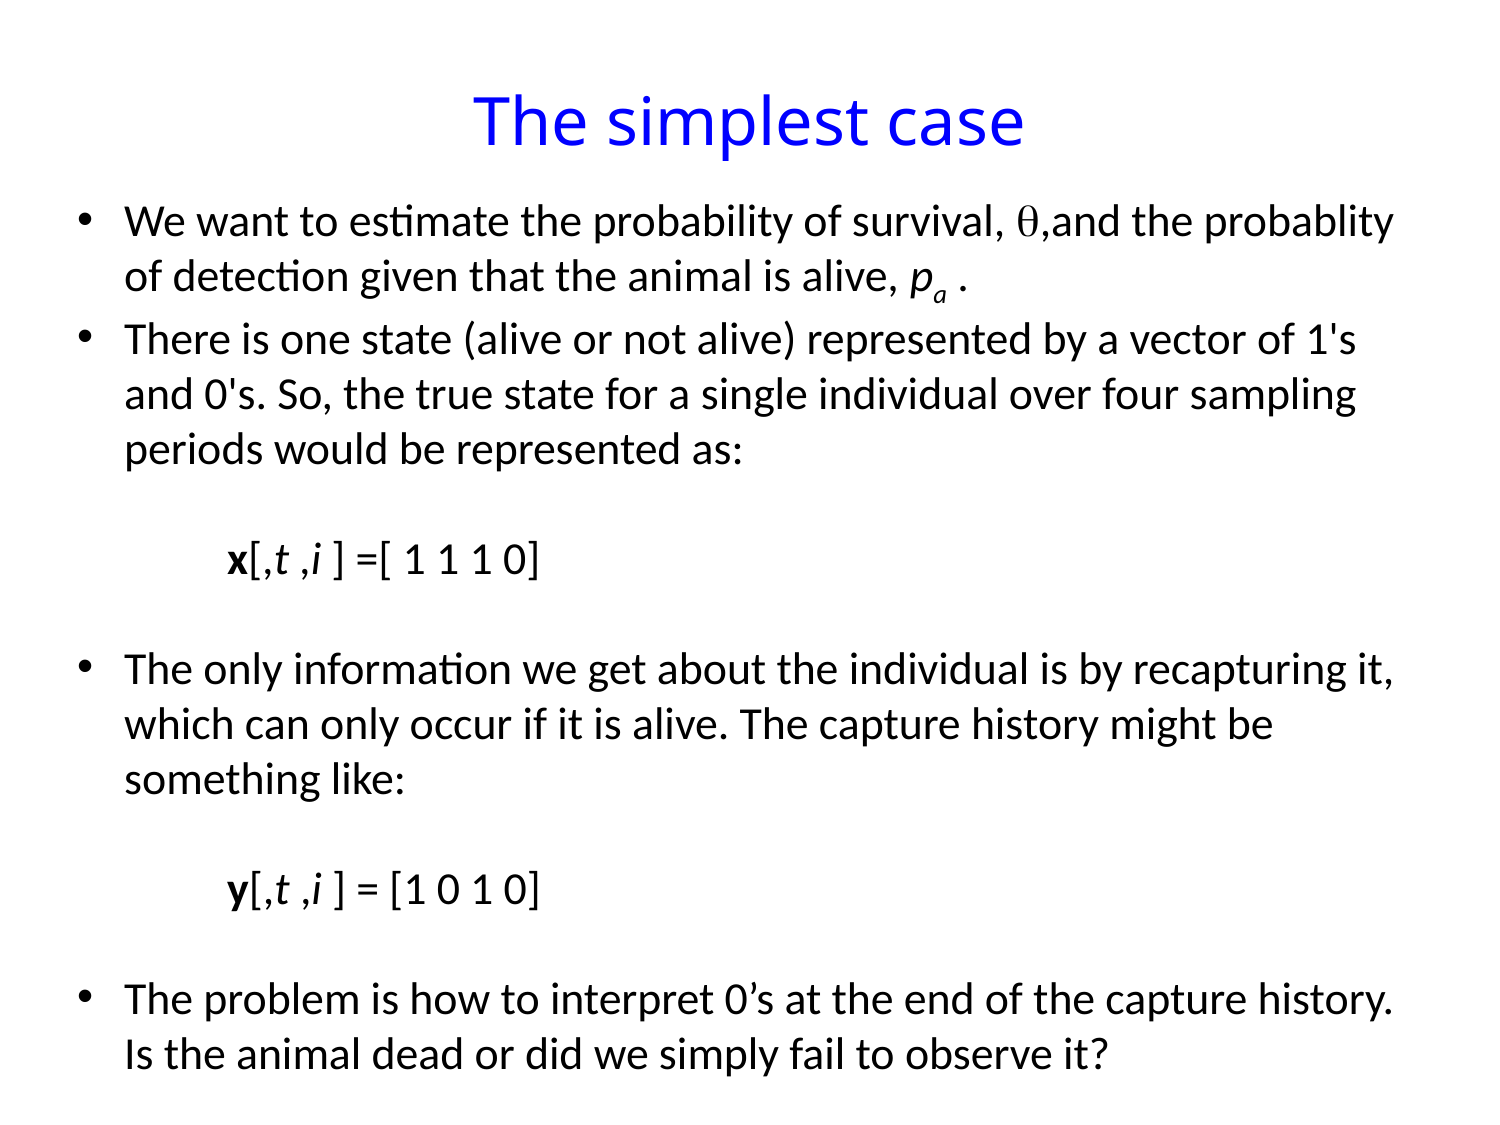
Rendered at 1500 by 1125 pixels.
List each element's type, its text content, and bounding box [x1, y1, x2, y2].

title The simplest case [75, 24, 1425, 183]
text_box We want to estimate the probability of survival, ,and the probablity of detection given that the animal is alive, pa . There is one state (alive or not alive) represented by a vector of 1's and 0's. So, the true state for a single individual over four sampling periods would be represented as: x[,t ,i ] =[ 1 1 1 0] The only information we get about the individual is by recapturing it, which can only occur if it is alive. The capture history might be something like: y[,t ,i ] = [1 0 1 0] The problem is how to interpret 0’s at the end of the capture history. Is the animal dead or did we simply fail to observe it? [62, 183, 1425, 1086]
